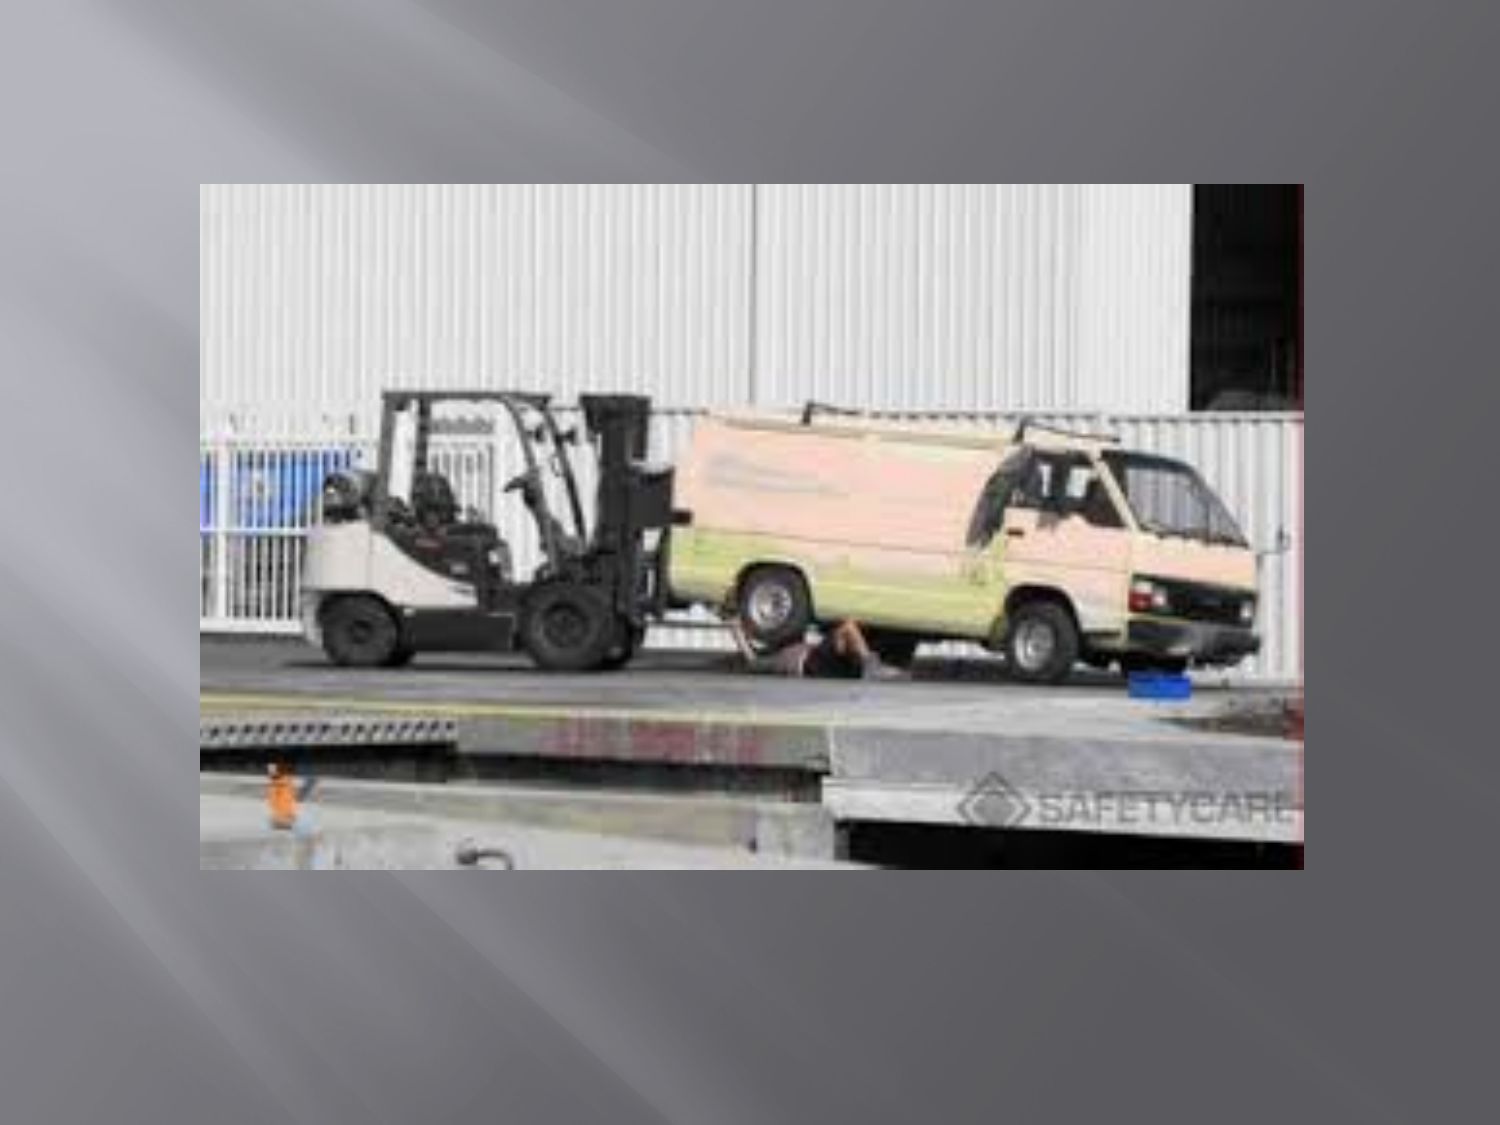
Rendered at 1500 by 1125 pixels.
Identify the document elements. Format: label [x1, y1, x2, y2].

picture [200, 184, 1305, 870]
